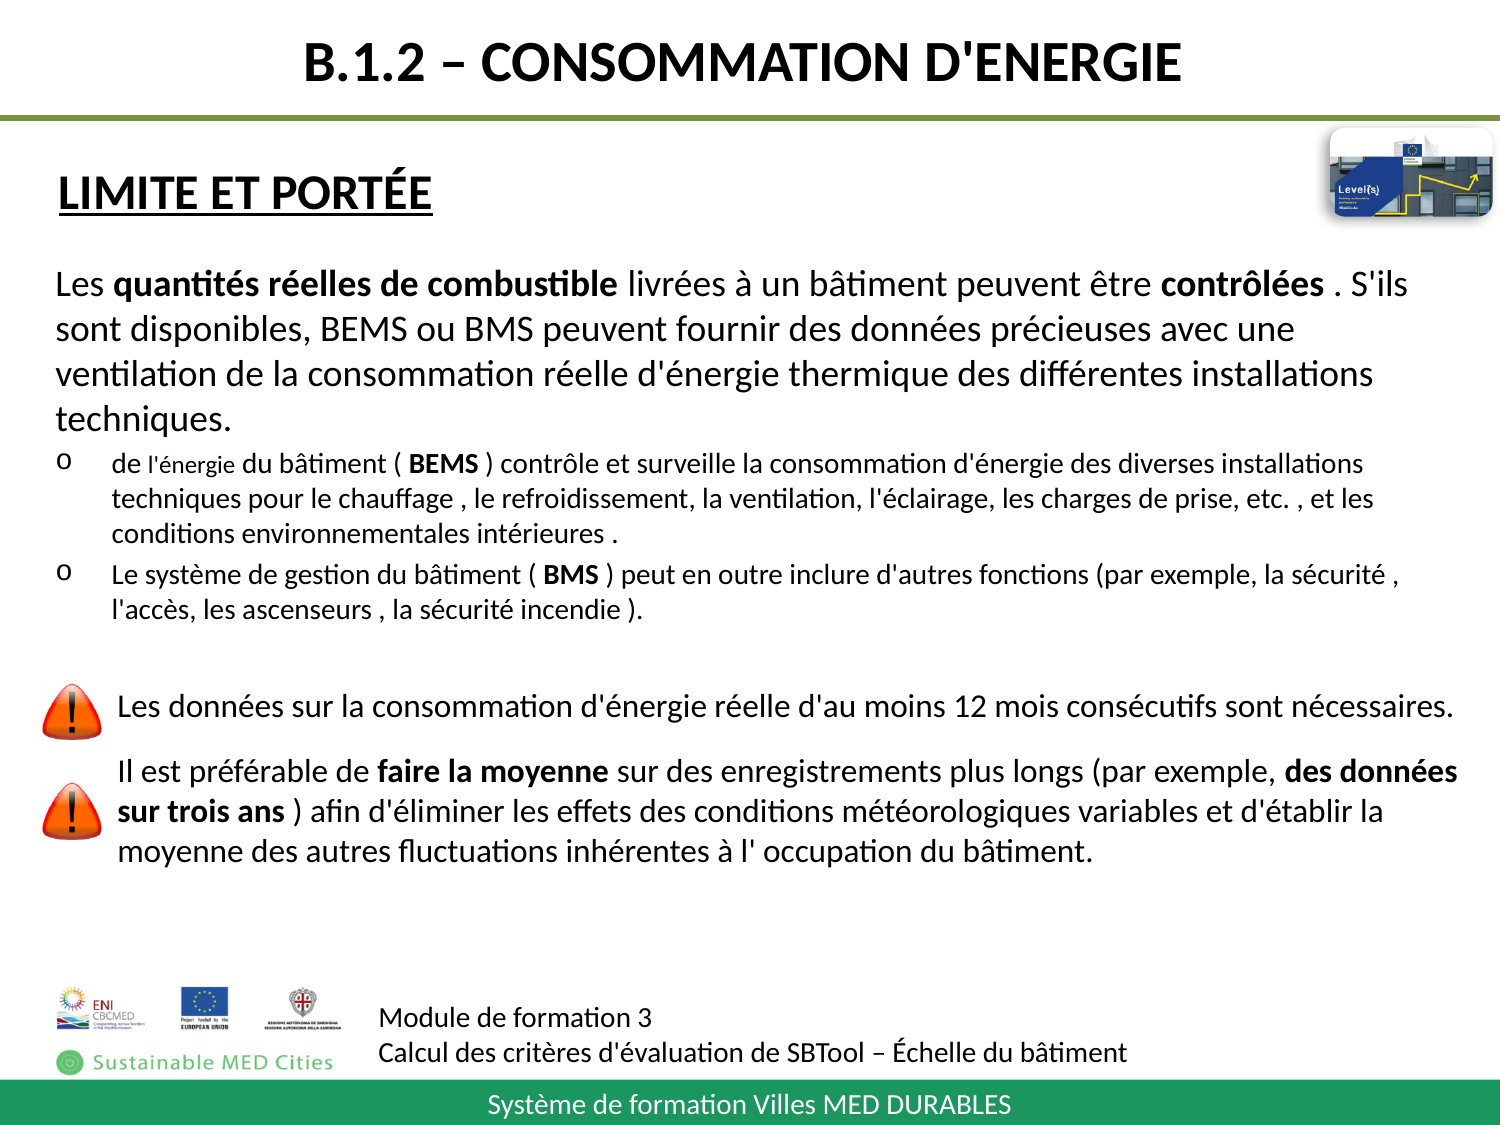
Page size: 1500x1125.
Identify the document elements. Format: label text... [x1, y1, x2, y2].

text_box Les quantités réelles de combustible livrées à un bâtiment peuvent être contrôlées . S'ils sont disponibles, BEMS ou BMS peuvent fournir des données précieuses avec une ventilation de la consommation réelle d'énergie thermique des différentes installations techniques. de l'énergie du bâtiment ( BEMS ) contrôle et surveille la consommation d'énergie des diverses installations techniques pour le chauffage , le refroidissement, la ventilation, l'éclairage, les charges de prise, etc. , et les conditions environnementales intérieures . Le système de gestion du bâtiment ( BMS ) peut en outre inclure d'autres fonctions (par exemple, la sécurité , l'accès, les ascenseurs , la sécurité incendie ). [40, 251, 1477, 657]
list LIMITE ET PORTÉE [43, 152, 1428, 232]
title B.1.2 – CONSOMMATION D'ENERGIE [0, 0, 1500, 117]
picture [40, 681, 103, 743]
picture [1329, 127, 1493, 217]
picture [40, 780, 103, 842]
text_box Les données sur la consommation d'énergie réelle d'au moins 12 mois consécutifs sont nécessaires. Il est préférable de faire la moyenne sur des enregistrements plus longs (par exemple, des données sur trois ans ) afin d'éliminer les effets des conditions météorologiques variables et d'établir la moyenne des autres fluctuations inhérentes à l' occupation du bâtiment. [102, 677, 1500, 877]
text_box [0, 972, 1500, 1125]
